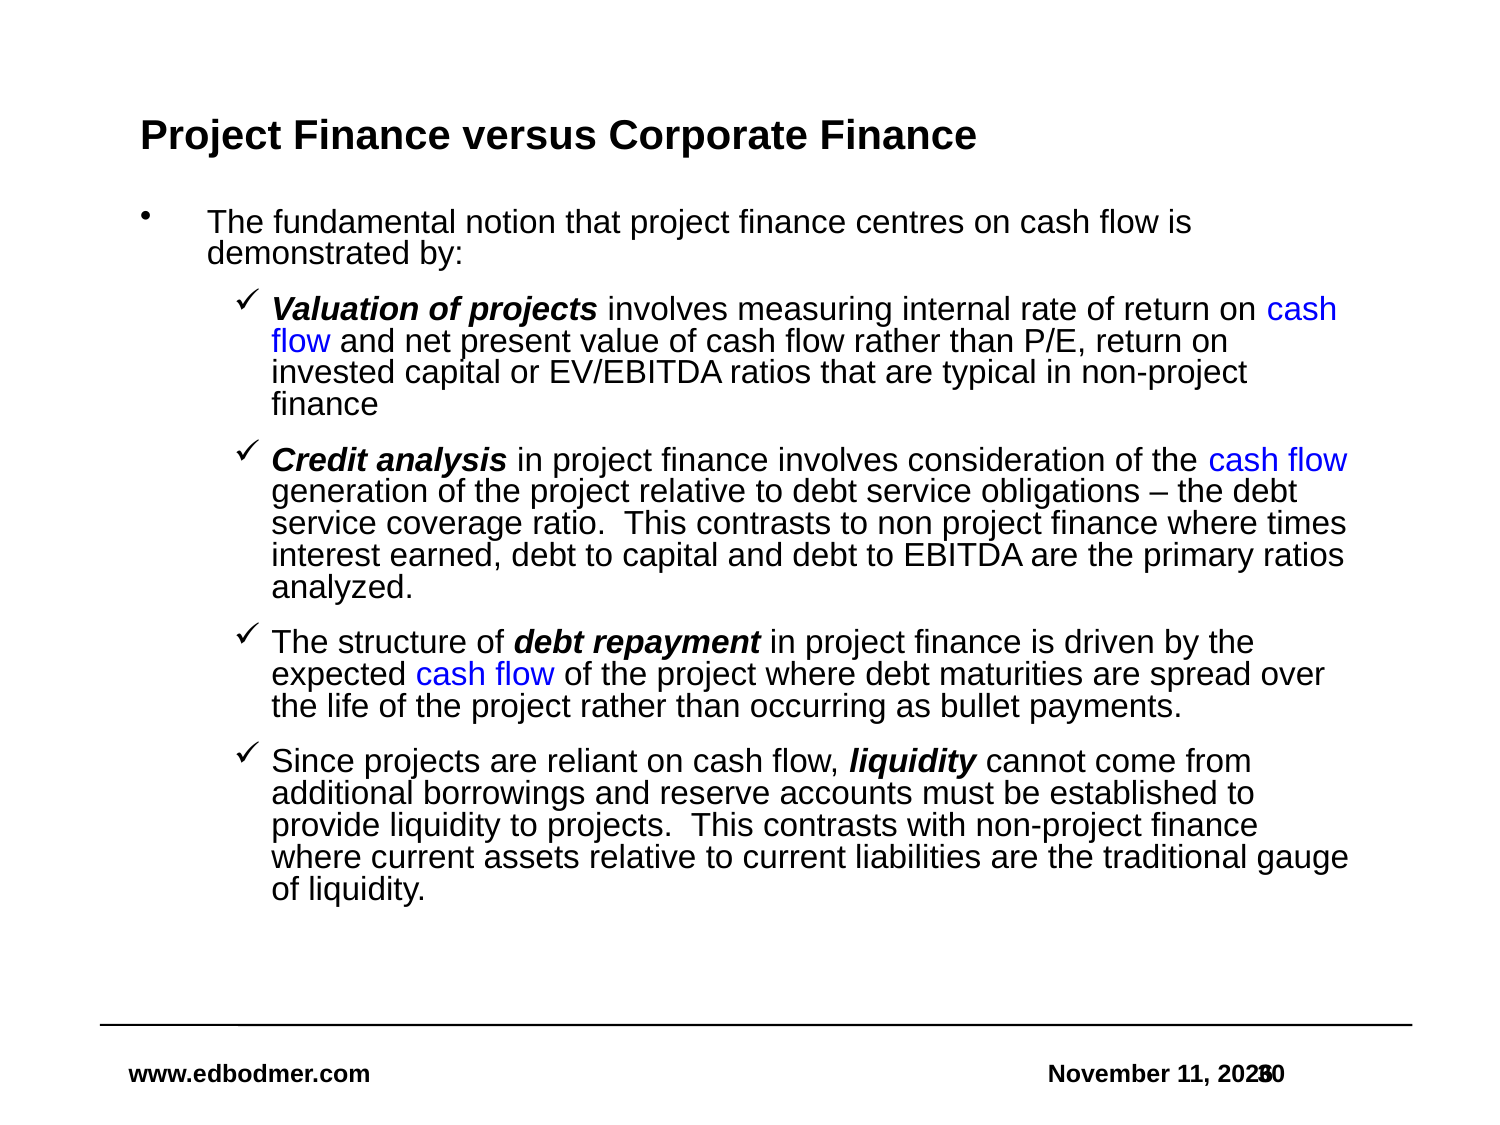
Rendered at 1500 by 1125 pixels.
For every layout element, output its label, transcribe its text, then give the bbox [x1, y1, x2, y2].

list The fundamental notion that project finance centres on cash flow is demonstrated by: Valuation of projects involves measuring internal rate of return on cash flow and net present value of cash flow rather than P/E, return on invested capital or EV/EBITDA ratios that are typical in non-project finance Credit analysis in project finance involves consideration of the cash flow generation of the project relative to debt service obligations – the debt service coverage ratio. This contrasts to non project finance where times interest earned, debt to capital and debt to EBITDA are the primary ratios analyzed. The structure of debt repayment in project finance is driven by the expected cash flow of the project where debt maturities are spread over the life of the project rather than occurring as bullet payments. Since projects are reliant on cash flow, liquidity cannot come from additional borrowings and reserve accounts must be established to provide liquidity to projects. This contrasts with non-project finance where current assets relative to current liabilities are the traditional gauge of liquidity. [124, 199, 1376, 1001]
title Project Finance versus Corporate Finance [124, 99, 1288, 199]
